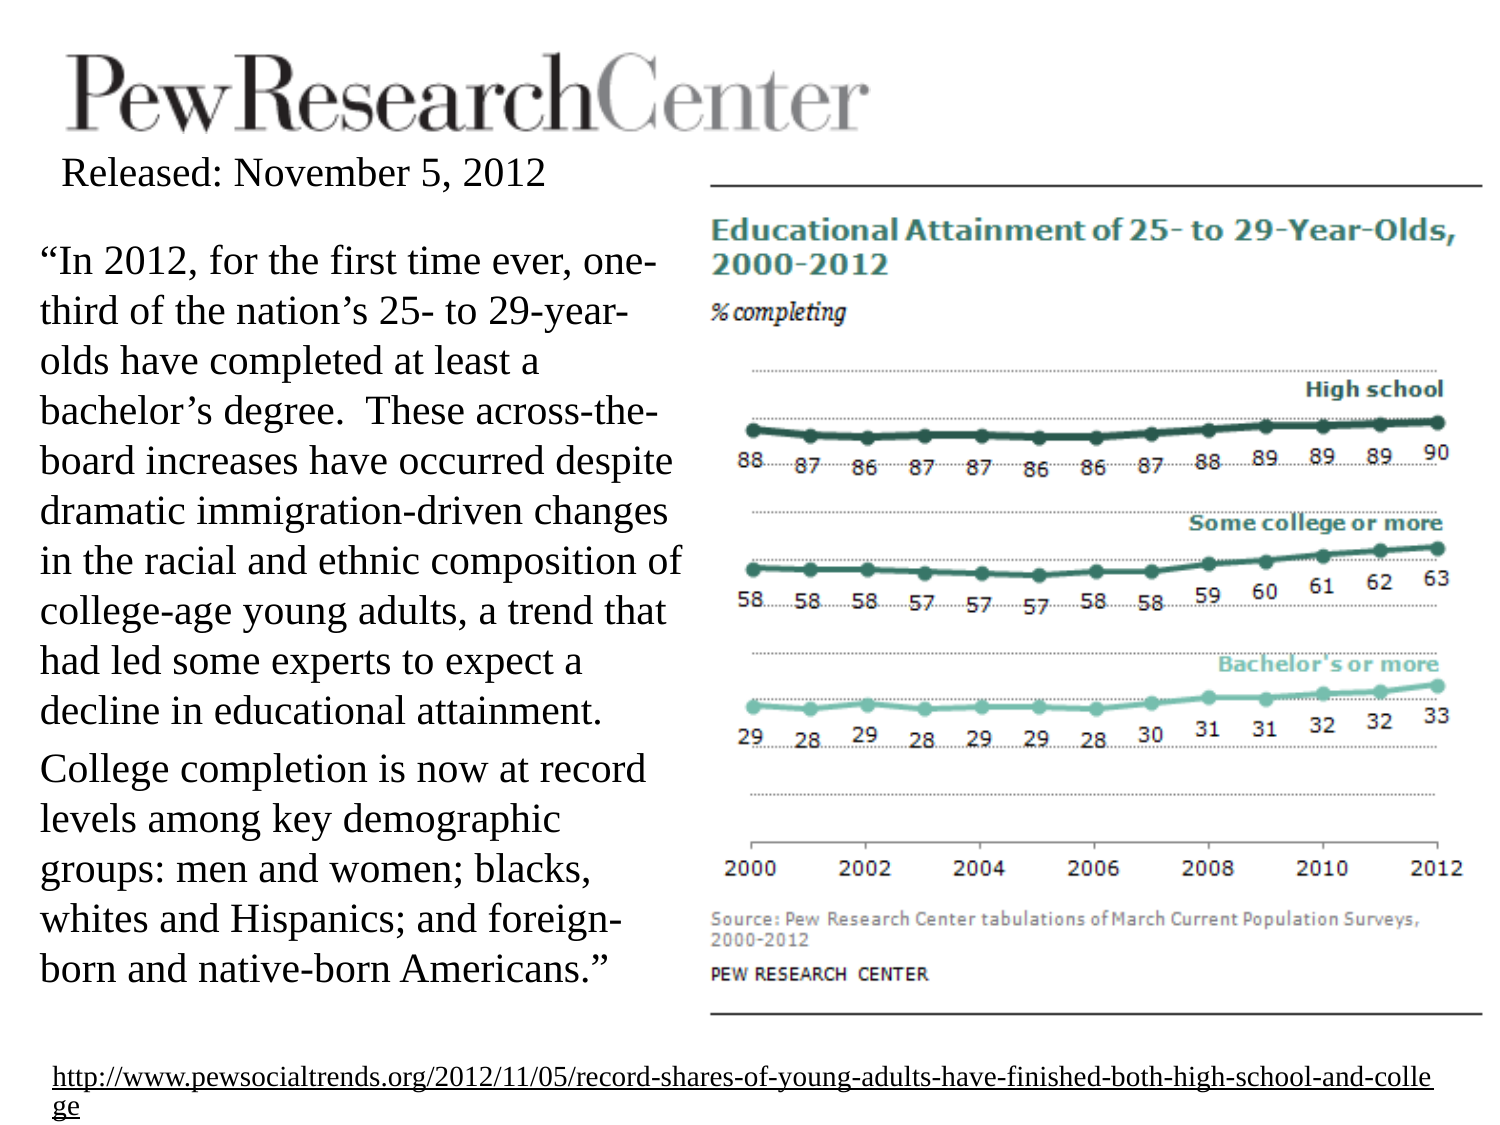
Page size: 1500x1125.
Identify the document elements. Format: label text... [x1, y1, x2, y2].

picture [37, 49, 872, 134]
list “In 2012, for the first time ever, one-third of the nation’s 25- to 29-year-olds have completed at least a bachelor’s degree. These across-the-board increases have occurred despite dramatic immigration-driven changes in the racial and ethnic composition of college-age young adults, a trend that had led some experts to expect a decline in educational attainment. College completion is now at record levels among key demographic groups: men and women; blacks, whites and Hispanics; and foreign-born and native-born Americans.” [24, 224, 680, 1013]
text_box Released: November 5, 2012 [46, 143, 573, 203]
picture [685, 174, 1500, 1026]
text_box http://www.pewsocialtrends.org/2012/11/05/record-shares-of-young-adults-have-finished-both-high-school-and-college [37, 1049, 1463, 1125]
